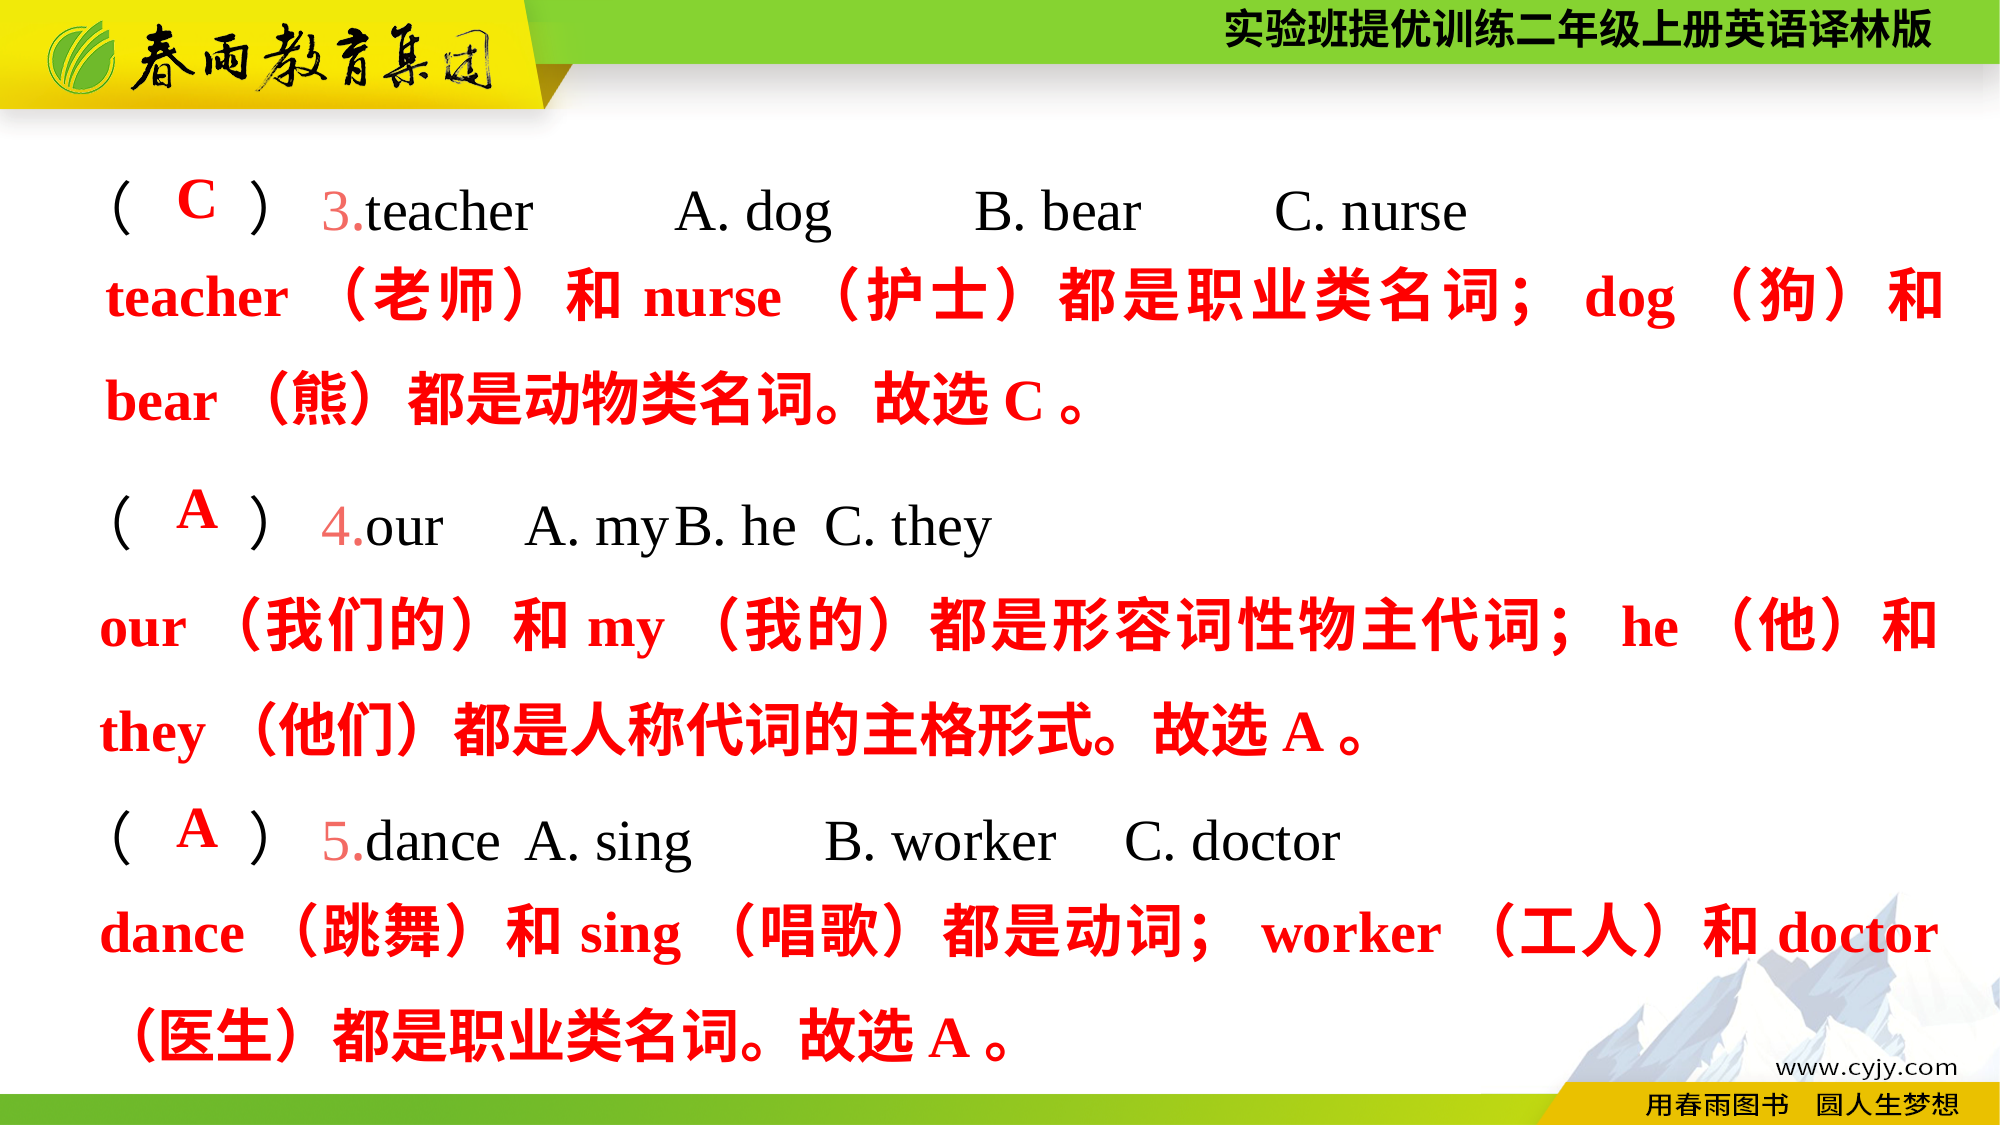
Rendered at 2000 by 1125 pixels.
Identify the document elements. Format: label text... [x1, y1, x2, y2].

text_box dance（跳舞）和sing（唱歌）都是动词；worker（工人）和doctor（医生）都是职业类名词。故选A。 [84, 851, 1969, 1077]
list （ ）3.teacher A. dog B. bear C. nurse （ ）4.our A. my B. he C. they （ ）5.dance A. sing B. worker C. doctor [59, 129, 1944, 887]
text_box teacher（老师）和nurse（护士）都是职业类名词；dog（狗）和bear（熊）都是动物类名词。故选C。 [90, 215, 1975, 440]
picture [0, 0, 2000, 1125]
text_box A [161, 782, 234, 867]
text_box C [161, 153, 234, 238]
text_box our（我们的）和my（我的）都是形容词性物主代词；he（他）和they（他们）都是人称代词的主格形式。故选A。 [84, 545, 1969, 771]
text_box A [161, 463, 234, 548]
